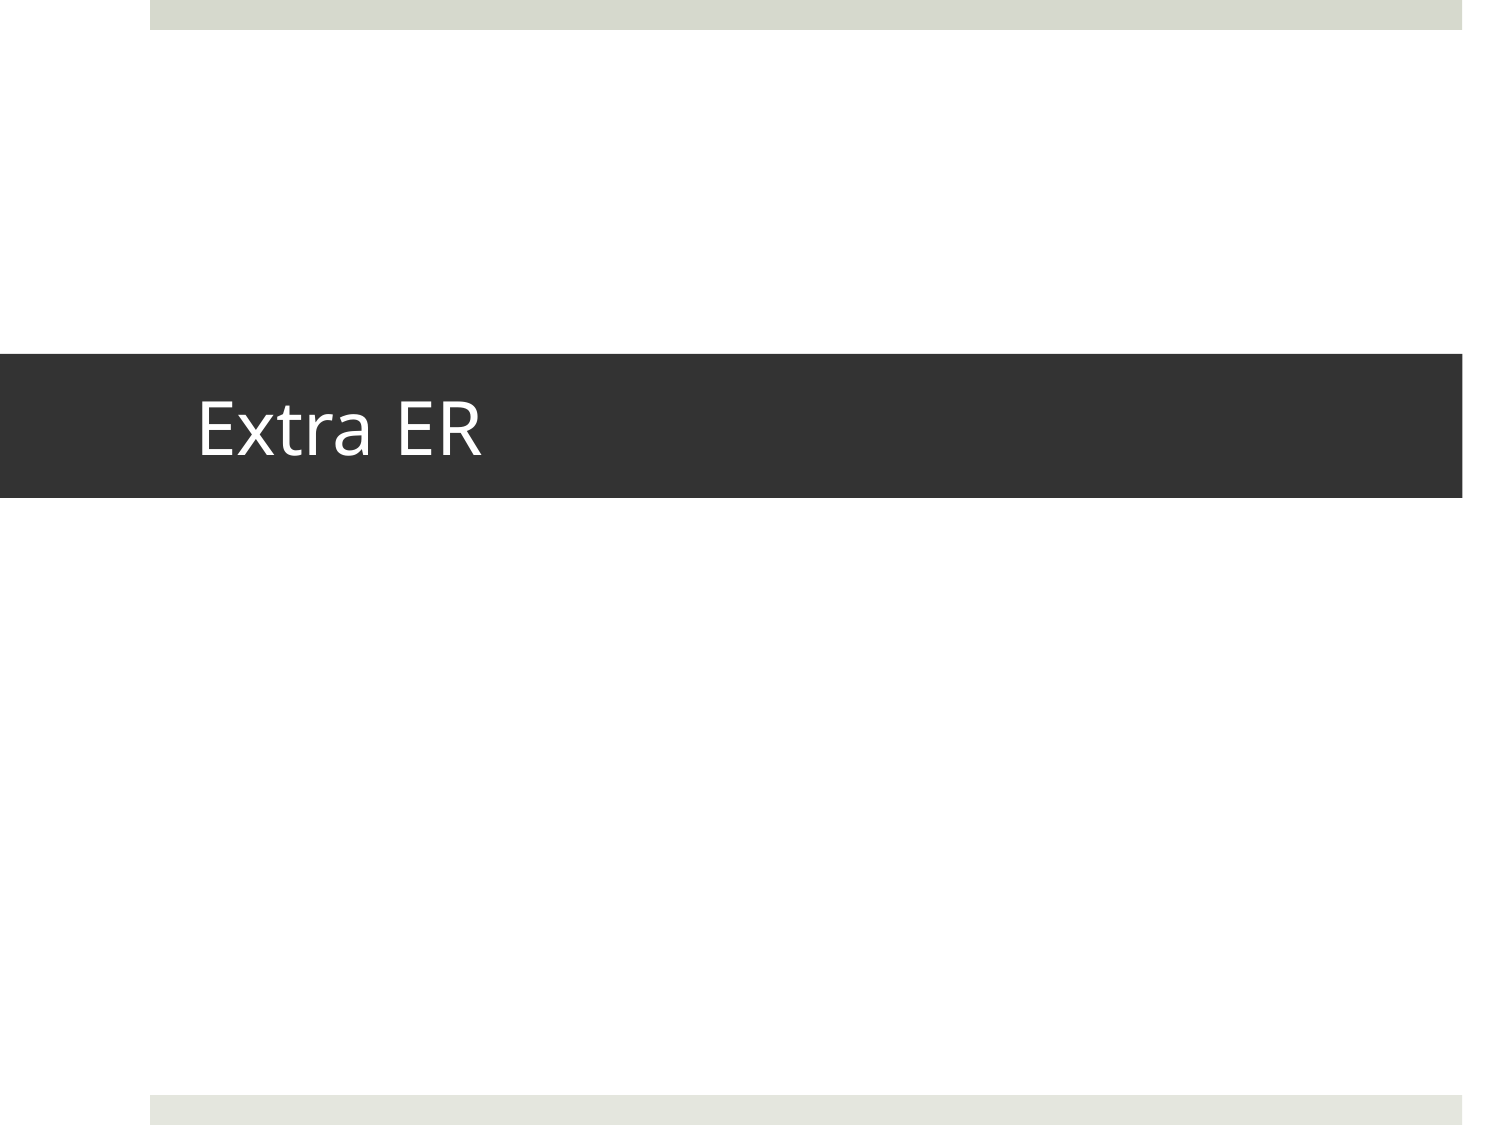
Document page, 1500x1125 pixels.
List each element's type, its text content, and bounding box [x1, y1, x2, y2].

title Extra ER [0, 353, 1463, 499]
